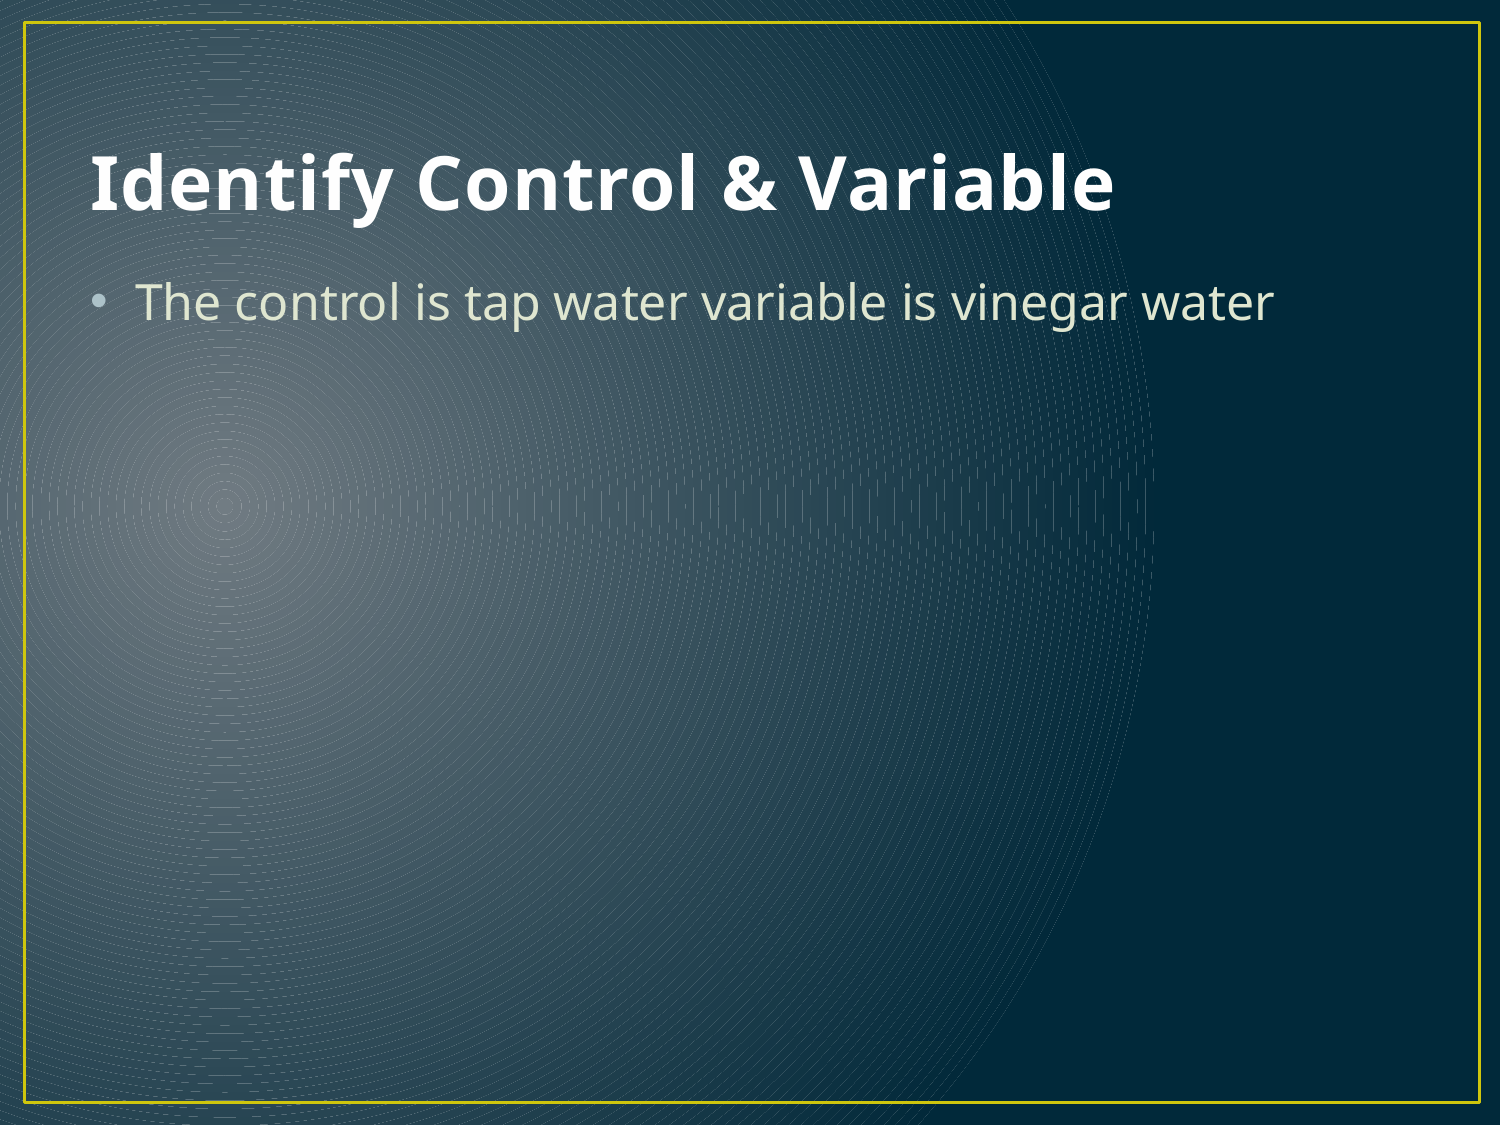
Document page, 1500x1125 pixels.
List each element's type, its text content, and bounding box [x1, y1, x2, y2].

list The control is tap water variable is vinegar water [75, 262, 1425, 1005]
title Identify Control & Variable [75, 45, 1425, 233]
